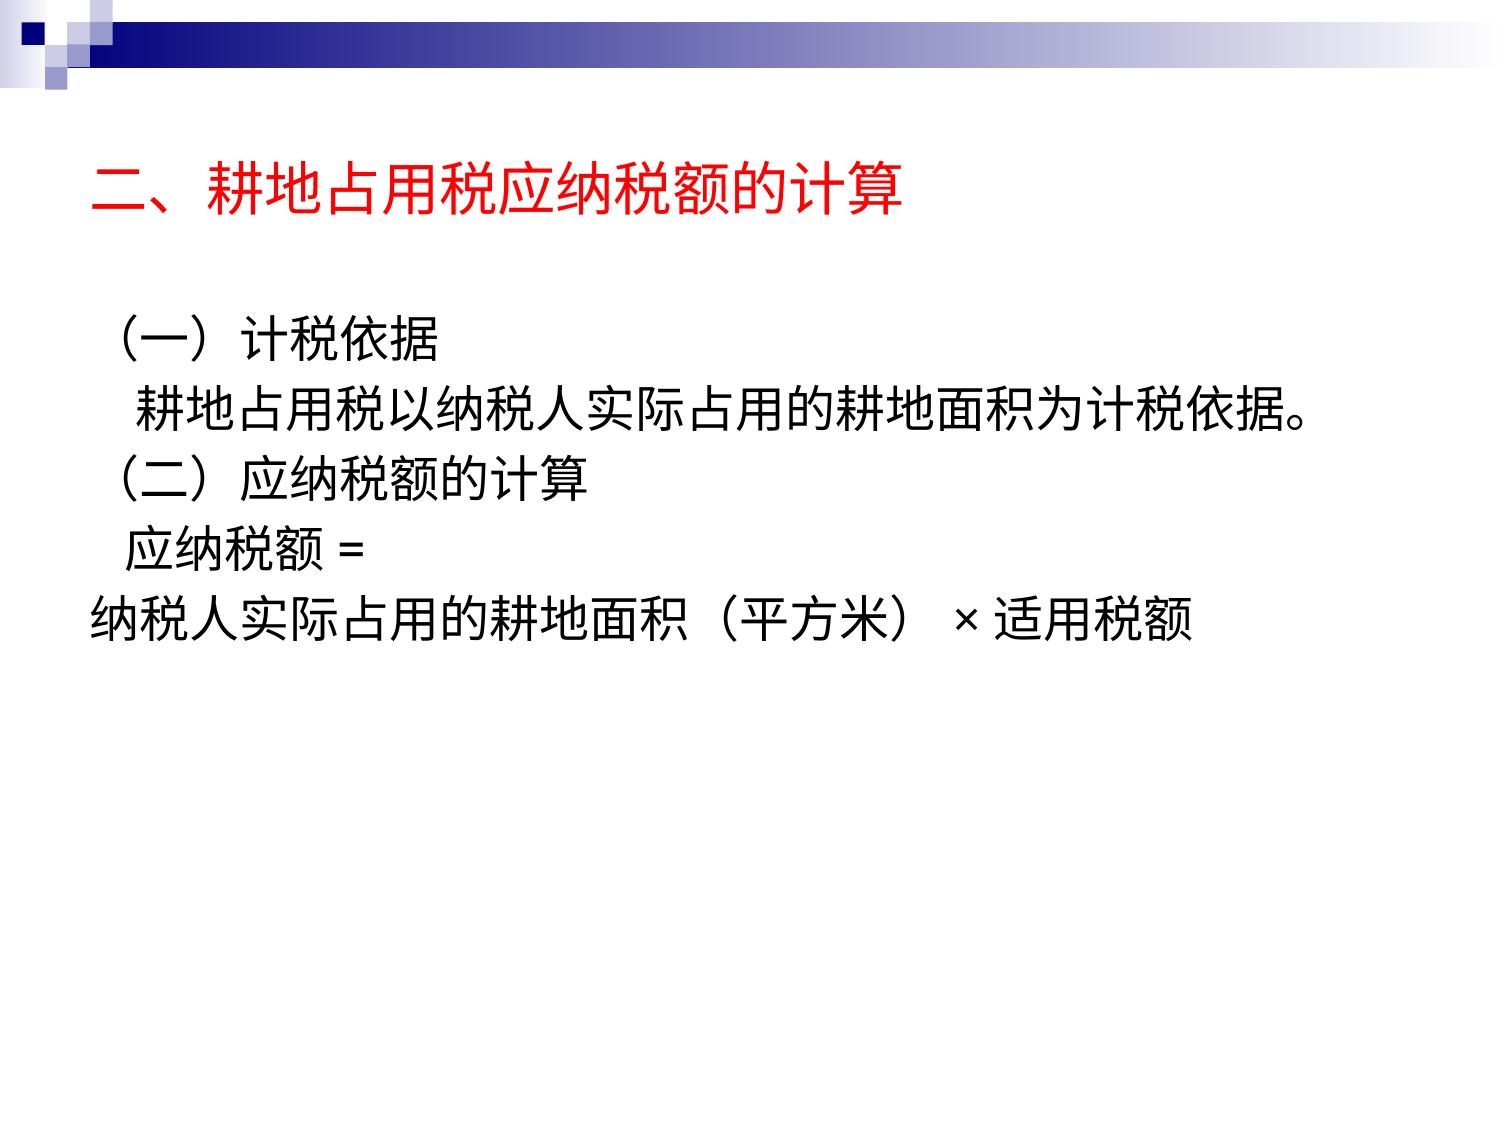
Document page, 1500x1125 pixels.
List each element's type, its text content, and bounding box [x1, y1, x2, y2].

title 二、耕地占用税应纳税额的计算 [74, 74, 1426, 299]
list （一）计税依据 耕地占用税以纳税人实际占用的耕地面积为计税依据。 （二）应纳税额的计算 应纳税额= 纳税人实际占用的耕地面积（平方米）×适用税额 [74, 299, 1426, 938]
